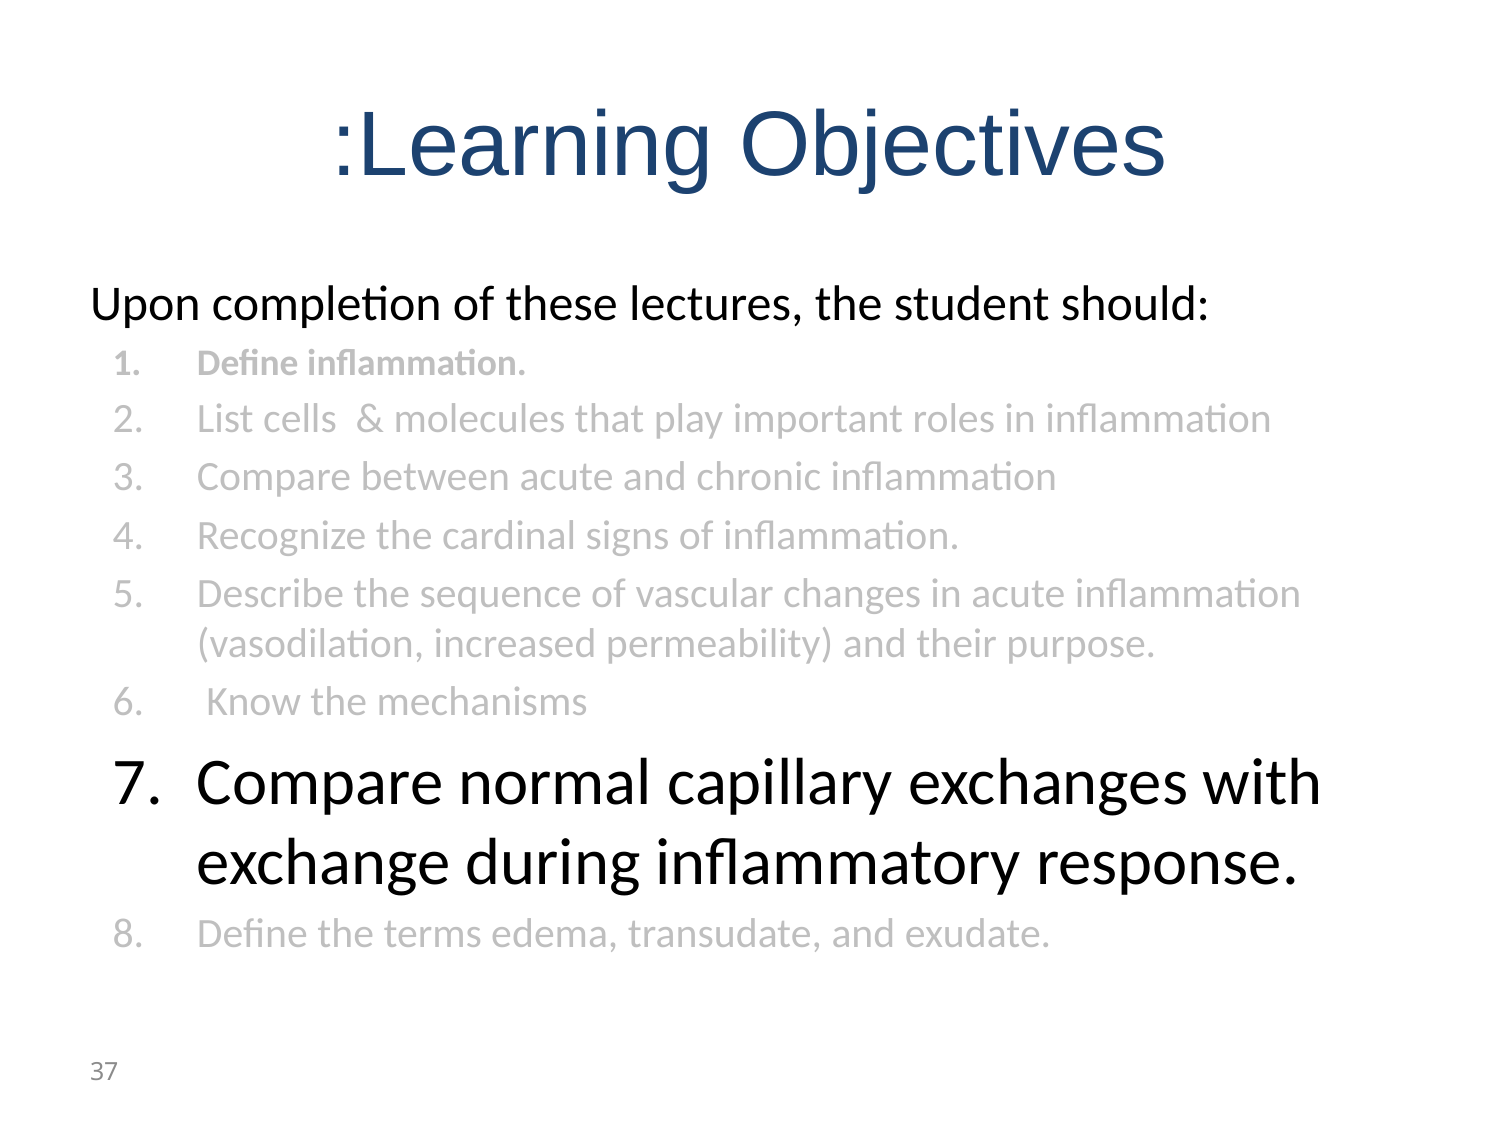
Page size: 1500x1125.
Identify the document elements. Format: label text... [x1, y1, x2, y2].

title Learning Objectives: [75, 45, 1425, 233]
slide_number 37 [75, 1042, 425, 1103]
list Upon completion of these lectures, the student should: Define inflammation. List cells & molecules that play important roles in inflammation Compare between acute and chronic inflammation Recognize the cardinal signs of inflammation. Describe the sequence of vascular changes in acute inflammation (vasodilation, increased permeability) and their purpose. Know the mechanisms of increased vascular permeability. Compare normal capillary exchanges with exchange during inflammatory response. Define the terms edema, transudate, and exudate. [75, 262, 1425, 1005]
